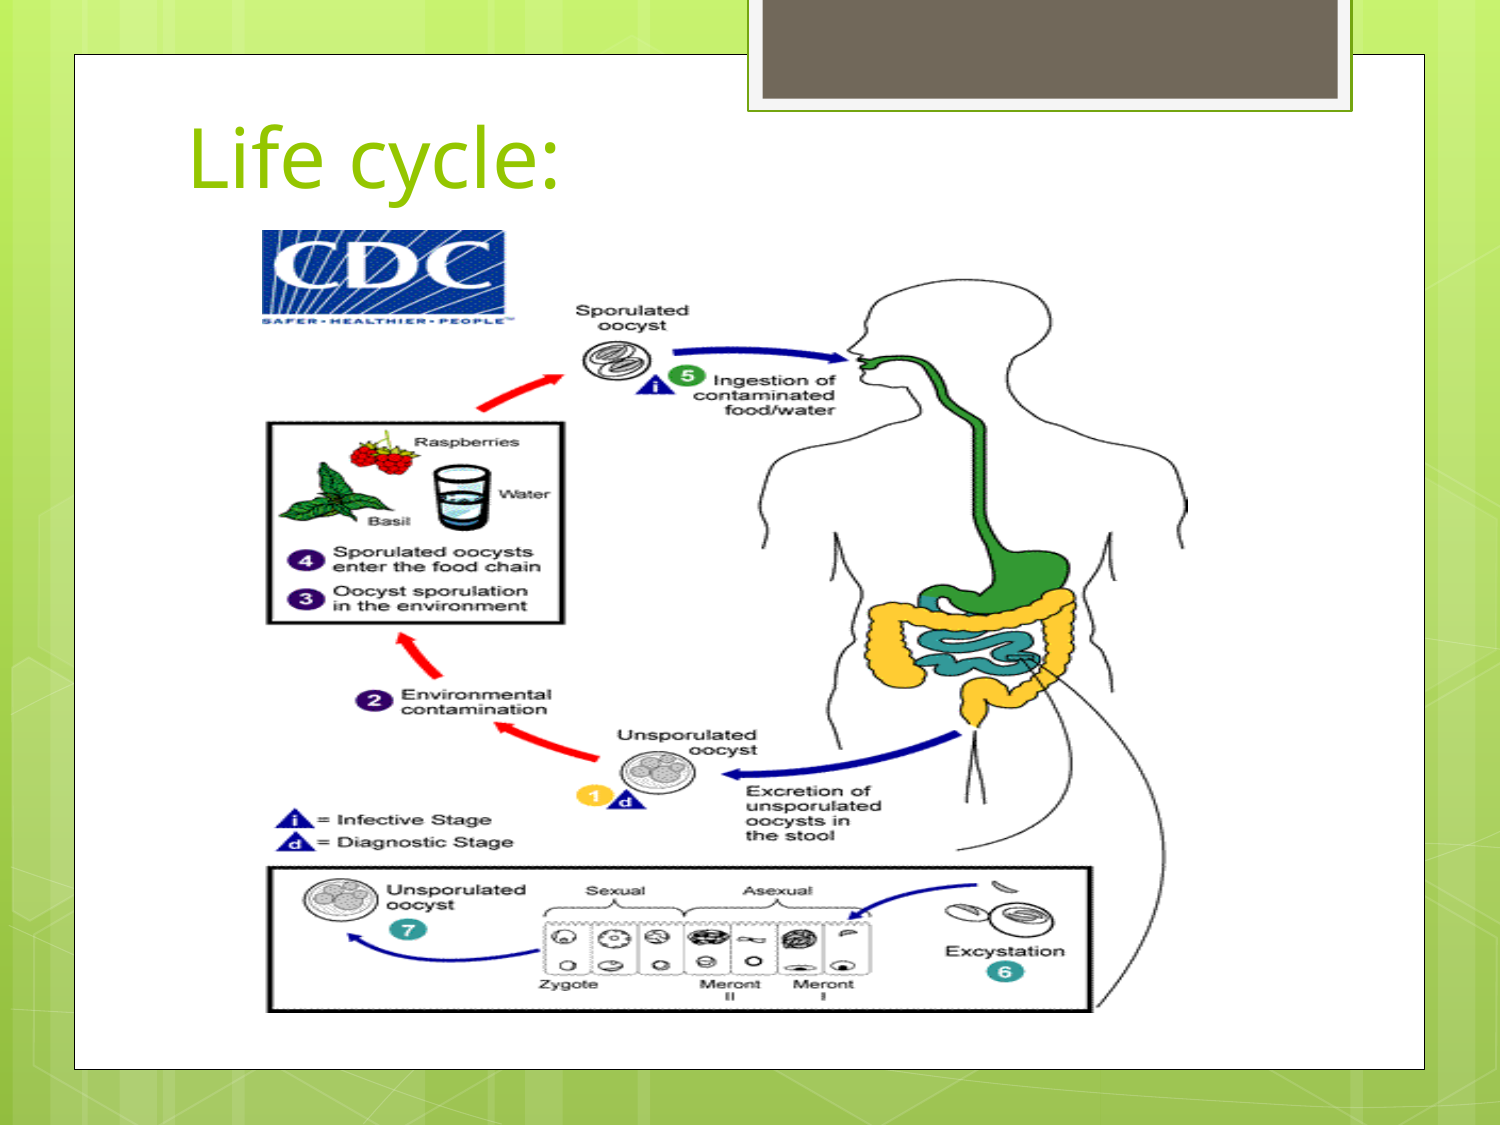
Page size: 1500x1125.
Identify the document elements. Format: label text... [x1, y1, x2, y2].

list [262, 230, 1188, 1013]
title Life cycle: [171, 87, 1324, 213]
